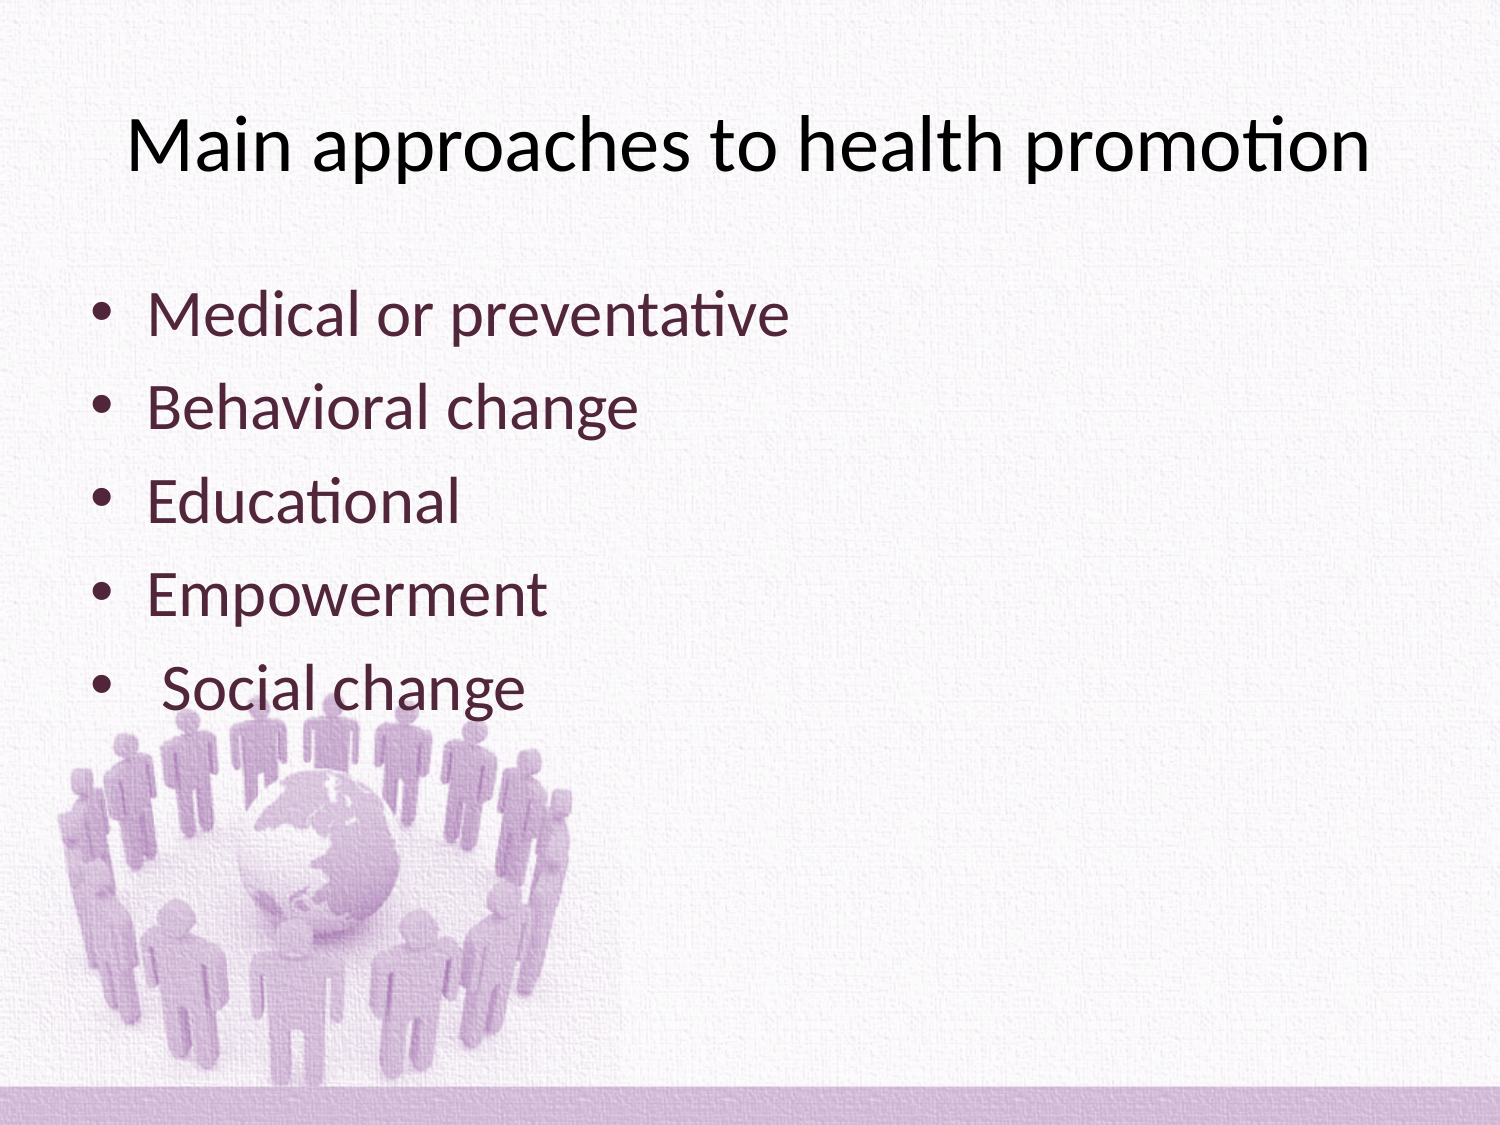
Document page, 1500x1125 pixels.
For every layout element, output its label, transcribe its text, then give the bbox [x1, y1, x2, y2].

title Main approaches to health promotion [75, 45, 1425, 233]
list Medical or preventative Behavioral change Educational Empowerment Social change [75, 262, 1425, 1005]
